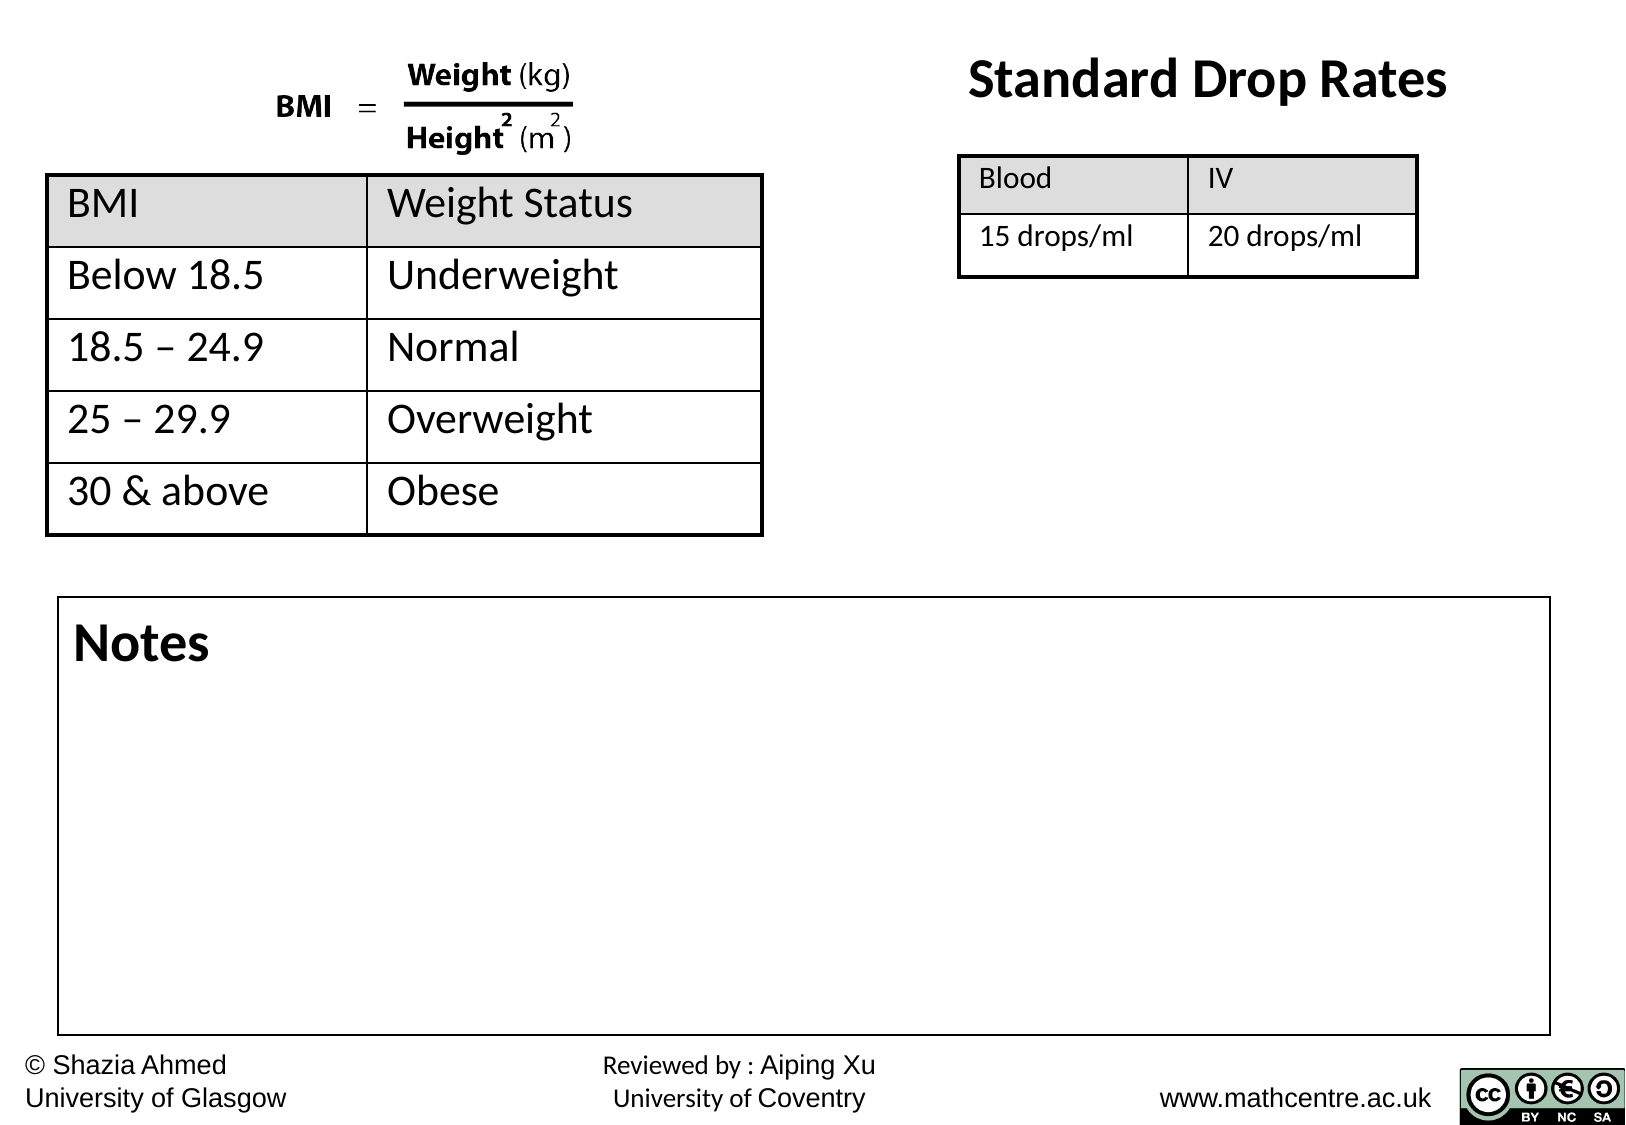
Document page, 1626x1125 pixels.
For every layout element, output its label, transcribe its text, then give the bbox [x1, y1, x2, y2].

text_box Notes [57, 596, 1550, 1035]
table_cell Normal [368, 320, 760, 390]
table_cell Underweight [368, 248, 760, 318]
text_box Reviewed by : Aiping Xu University of Coventry [385, 1035, 1093, 1125]
table_cell 20 drops/ml [1189, 215, 1415, 275]
table_cell 18.5 – 24.9 [49, 320, 366, 390]
table_header Blood [961, 158, 1187, 213]
text_box © Shazia Ahmed University of Glasgow [0, 1034, 385, 1125]
table_cell 30 & above [49, 464, 366, 533]
table_cell Below 18.5 [49, 248, 366, 318]
text_box www.mathcentre.ac.uk [1128, 1067, 1457, 1125]
picture [1459, 1068, 1625, 1125]
table_cell 25 – 29.9 [49, 392, 366, 462]
table_cell Overweight [368, 392, 760, 462]
table_cell 15 drops/ml [961, 215, 1187, 275]
text_box Standard Drop Rates [948, 31, 1490, 119]
table_header IV [1189, 158, 1415, 213]
picture [275, 57, 573, 157]
table_cell Obese [368, 464, 760, 533]
table_header Weight Status [368, 177, 760, 246]
table_header BMI [49, 177, 366, 246]
